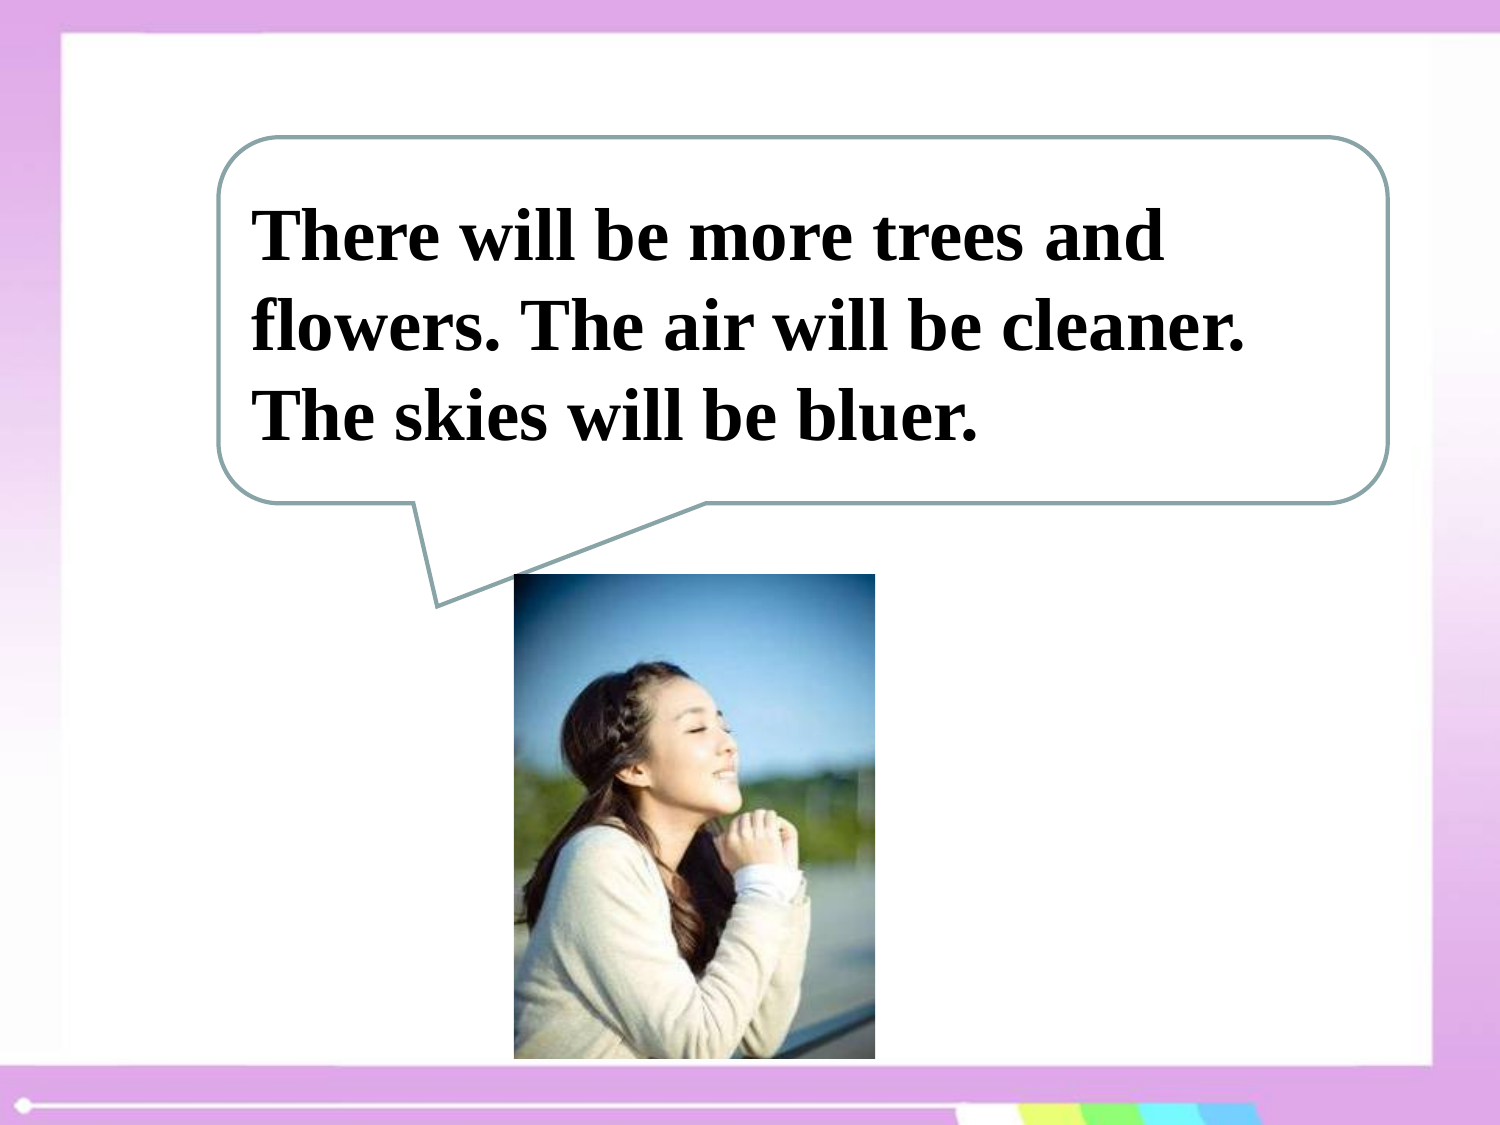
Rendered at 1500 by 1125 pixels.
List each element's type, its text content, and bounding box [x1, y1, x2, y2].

text_box There will be more trees and flowers. The air will be cleaner. The skies will be bluer. [218, 137, 1388, 607]
picture [0, 0, 1500, 1125]
